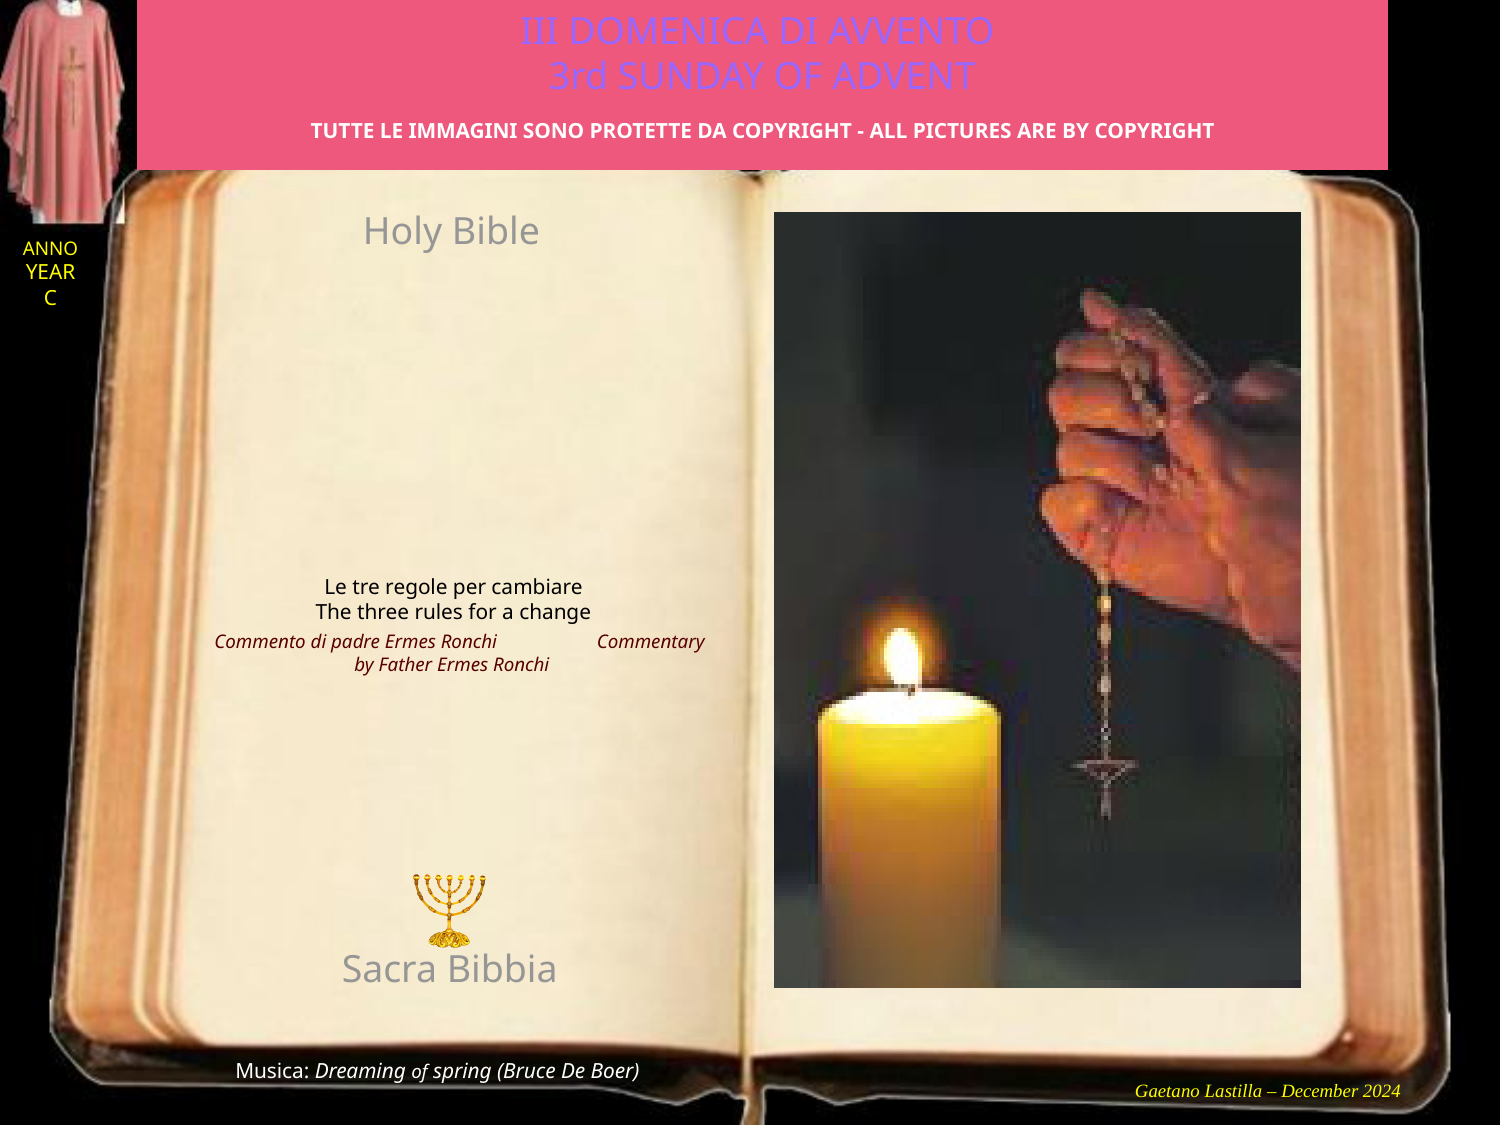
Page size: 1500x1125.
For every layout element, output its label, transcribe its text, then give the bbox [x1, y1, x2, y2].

text_box Commento di padre Ermes Ronchi Commentary by Father Ermes Ronchi [176, 622, 727, 683]
text_box Le tre regole per cambiare The three rules for a change [199, 566, 713, 622]
text_box Sacra Bibbia [187, 937, 713, 998]
text_box Gaetano Lastilla – December 2024 [974, 1071, 1500, 1109]
text_box Musica: Dreaming of spring (Bruce De Boer) [137, 1050, 738, 1090]
text_box ANNO YEAR C [7, 229, 93, 317]
text_box III DOMENICA DI AVVENTO 3rd SUNDAY OF ADVENT TUTTE LE IMMAGINI SONO PROTETTE DA COPYRIGHT - ALL PICTURES ARE BY COPYRIGHT [137, 0, 1388, 170]
text_box Holy Bible [348, 199, 556, 260]
picture [0, 0, 1500, 1125]
